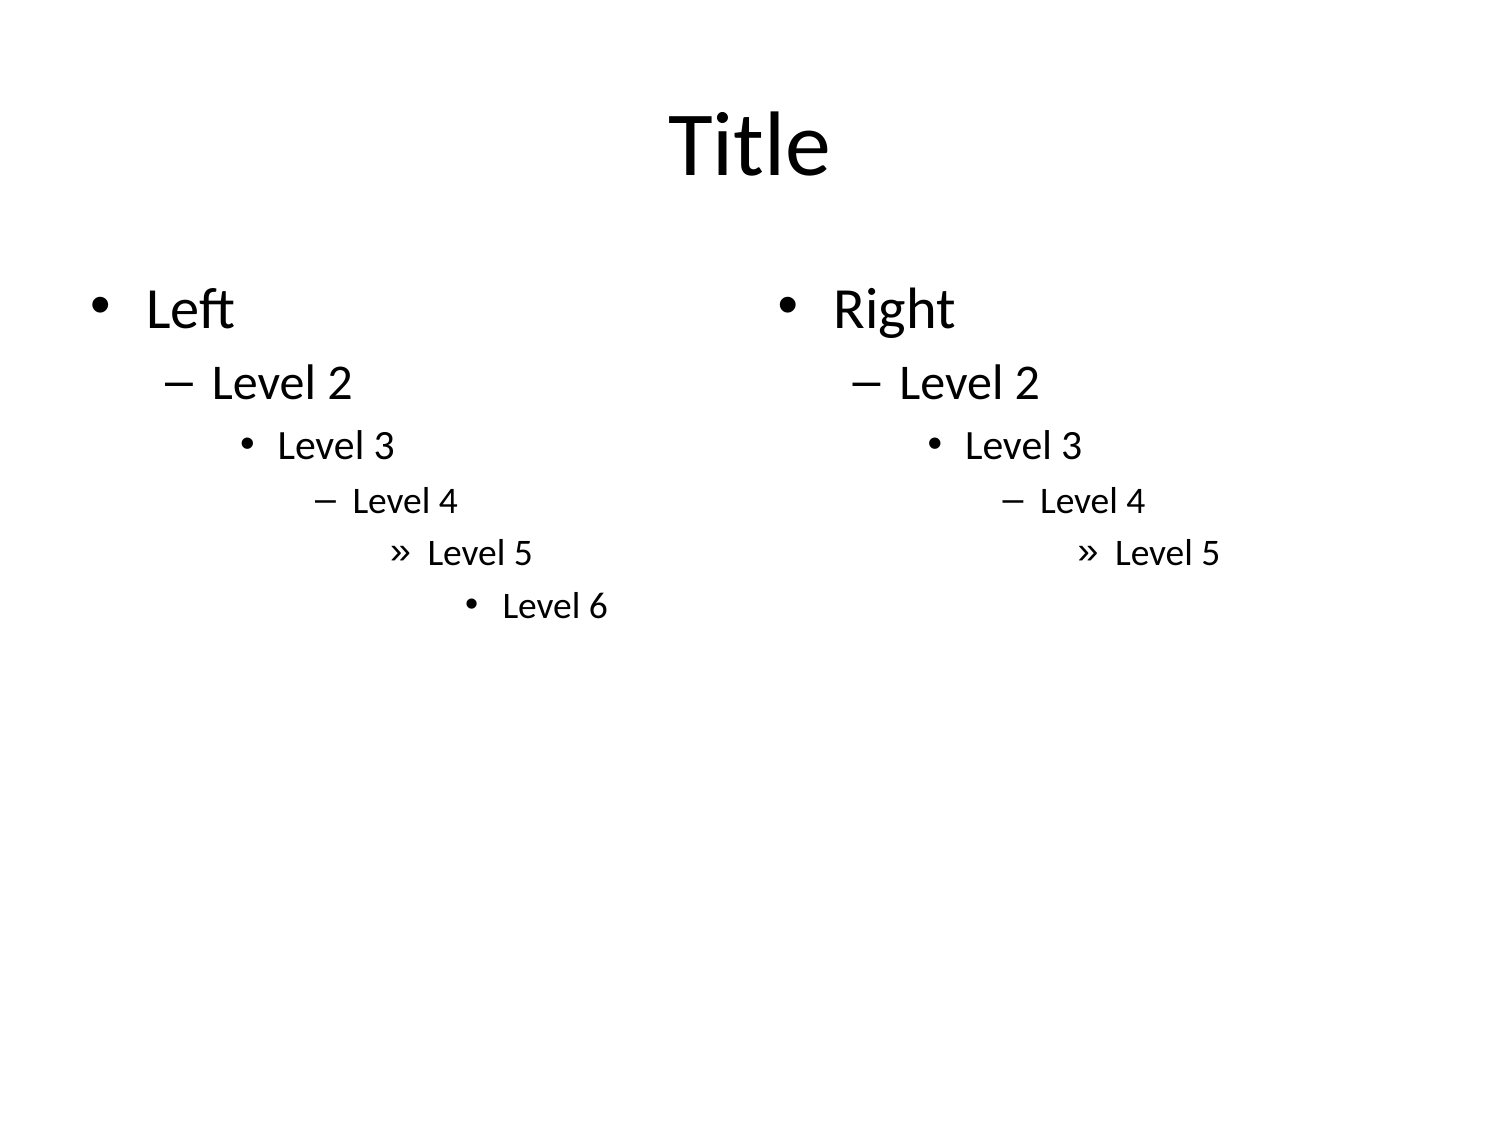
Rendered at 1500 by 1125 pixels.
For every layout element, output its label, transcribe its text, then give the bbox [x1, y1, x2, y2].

list Left Level 2 Level 3 Level 4 Level 5 Level 6 [75, 262, 738, 1005]
title Title [75, 45, 1425, 233]
list Right Level 2 Level 3 Level 4 Level 5 [762, 262, 1425, 1005]
